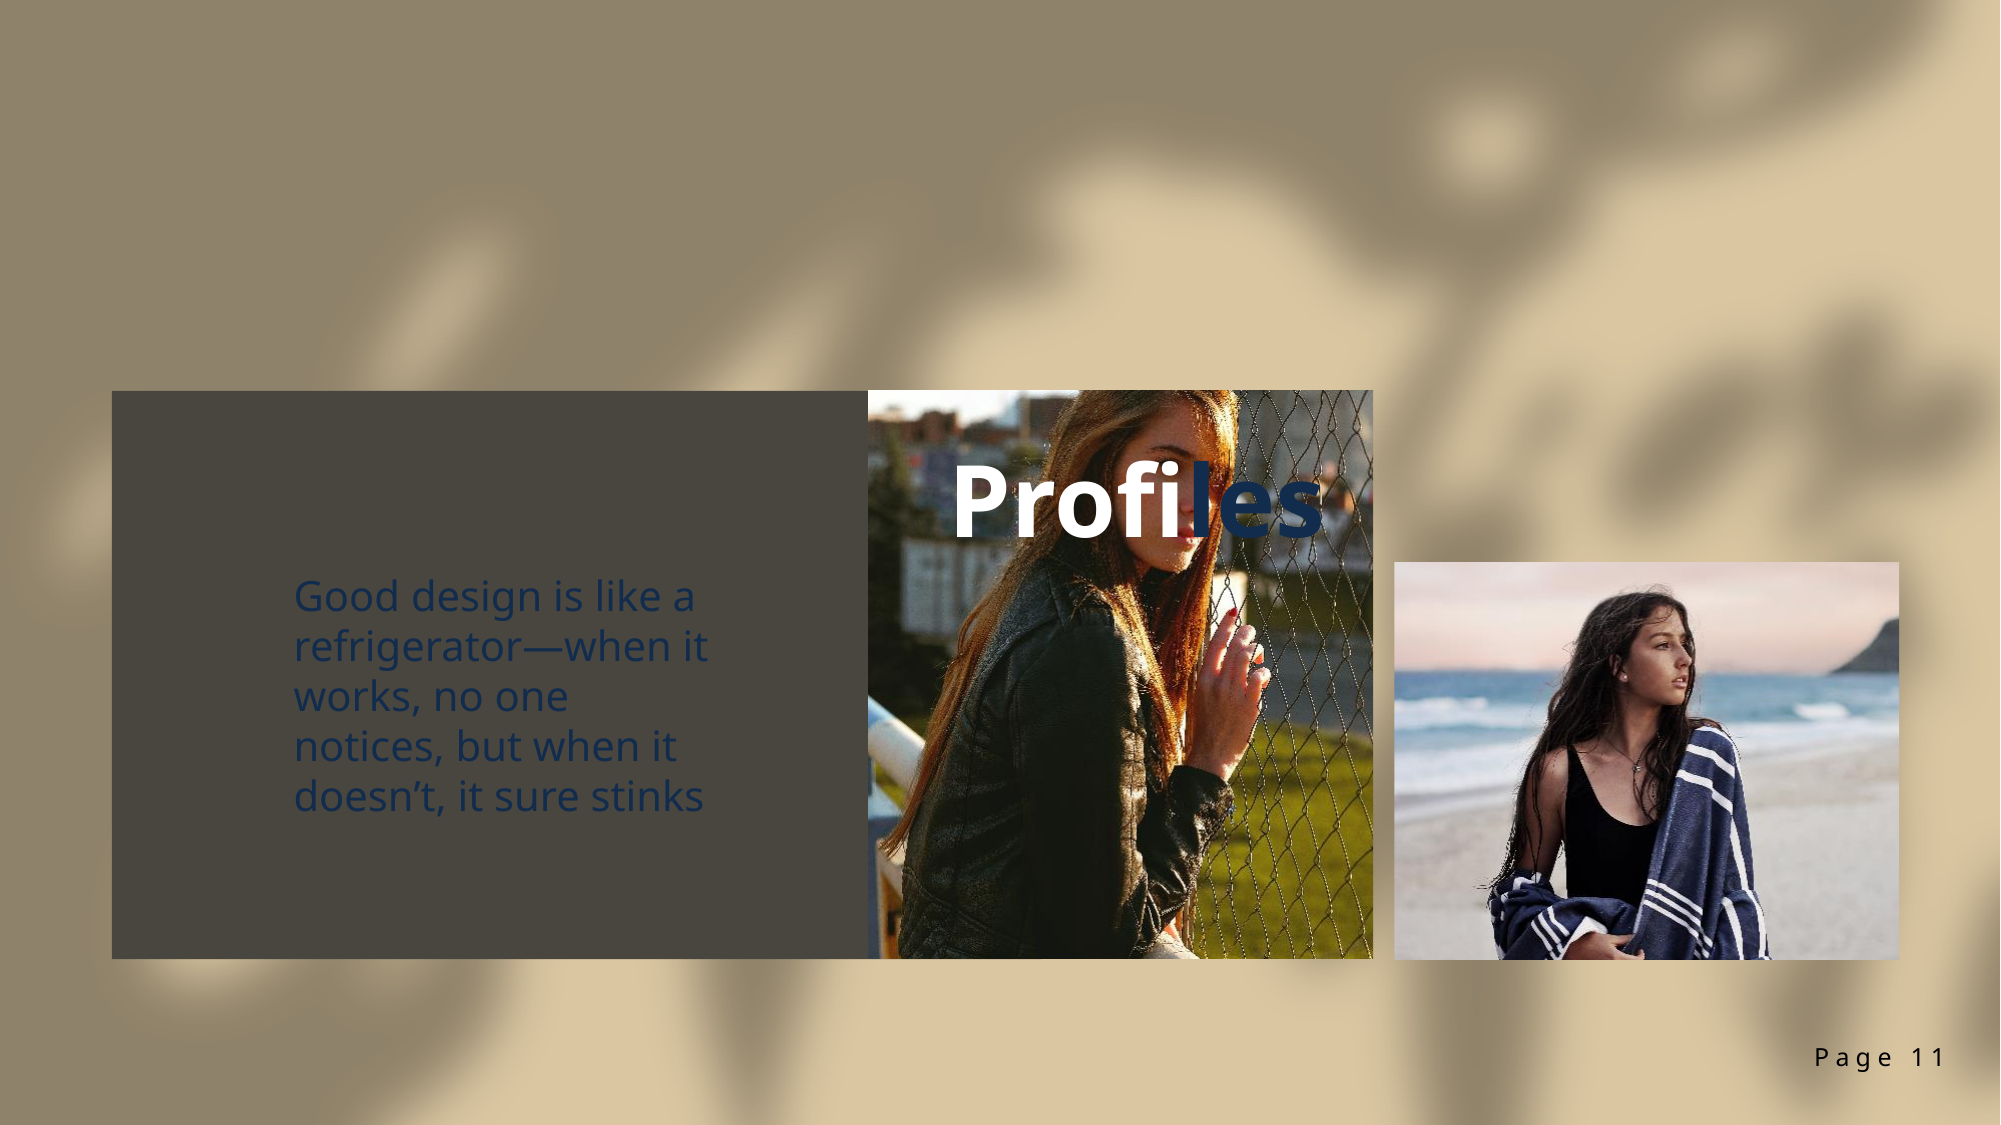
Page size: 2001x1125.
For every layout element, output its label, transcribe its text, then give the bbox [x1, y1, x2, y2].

text_box Good design is like a refrigerator—when it works, no one notices, but when it doesn’t, it sure stinks [278, 562, 735, 827]
text_box [111, 390, 868, 960]
text_box Profiles [1374, 430, 1872, 591]
picture [0, 0, 2000, 1125]
